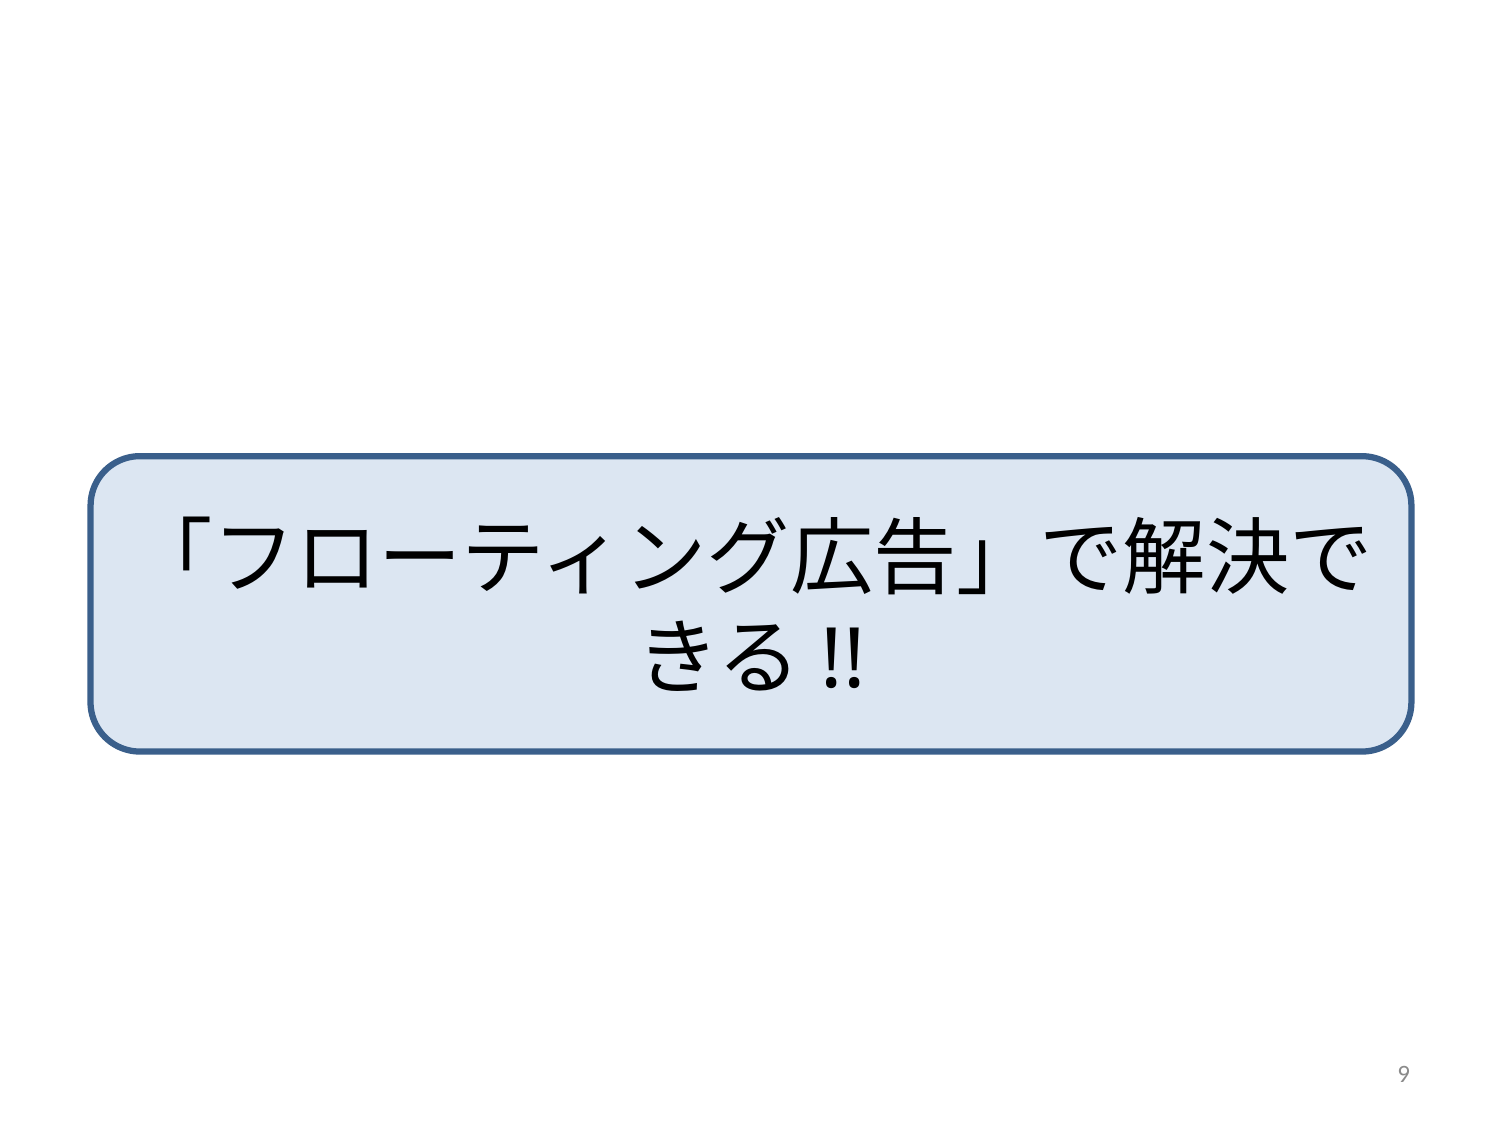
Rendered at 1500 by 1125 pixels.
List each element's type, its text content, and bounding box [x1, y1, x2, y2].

slide_number 9 [1074, 1042, 1425, 1103]
text_box 「フローティング広告」で解決できる!! [88, 454, 1414, 754]
